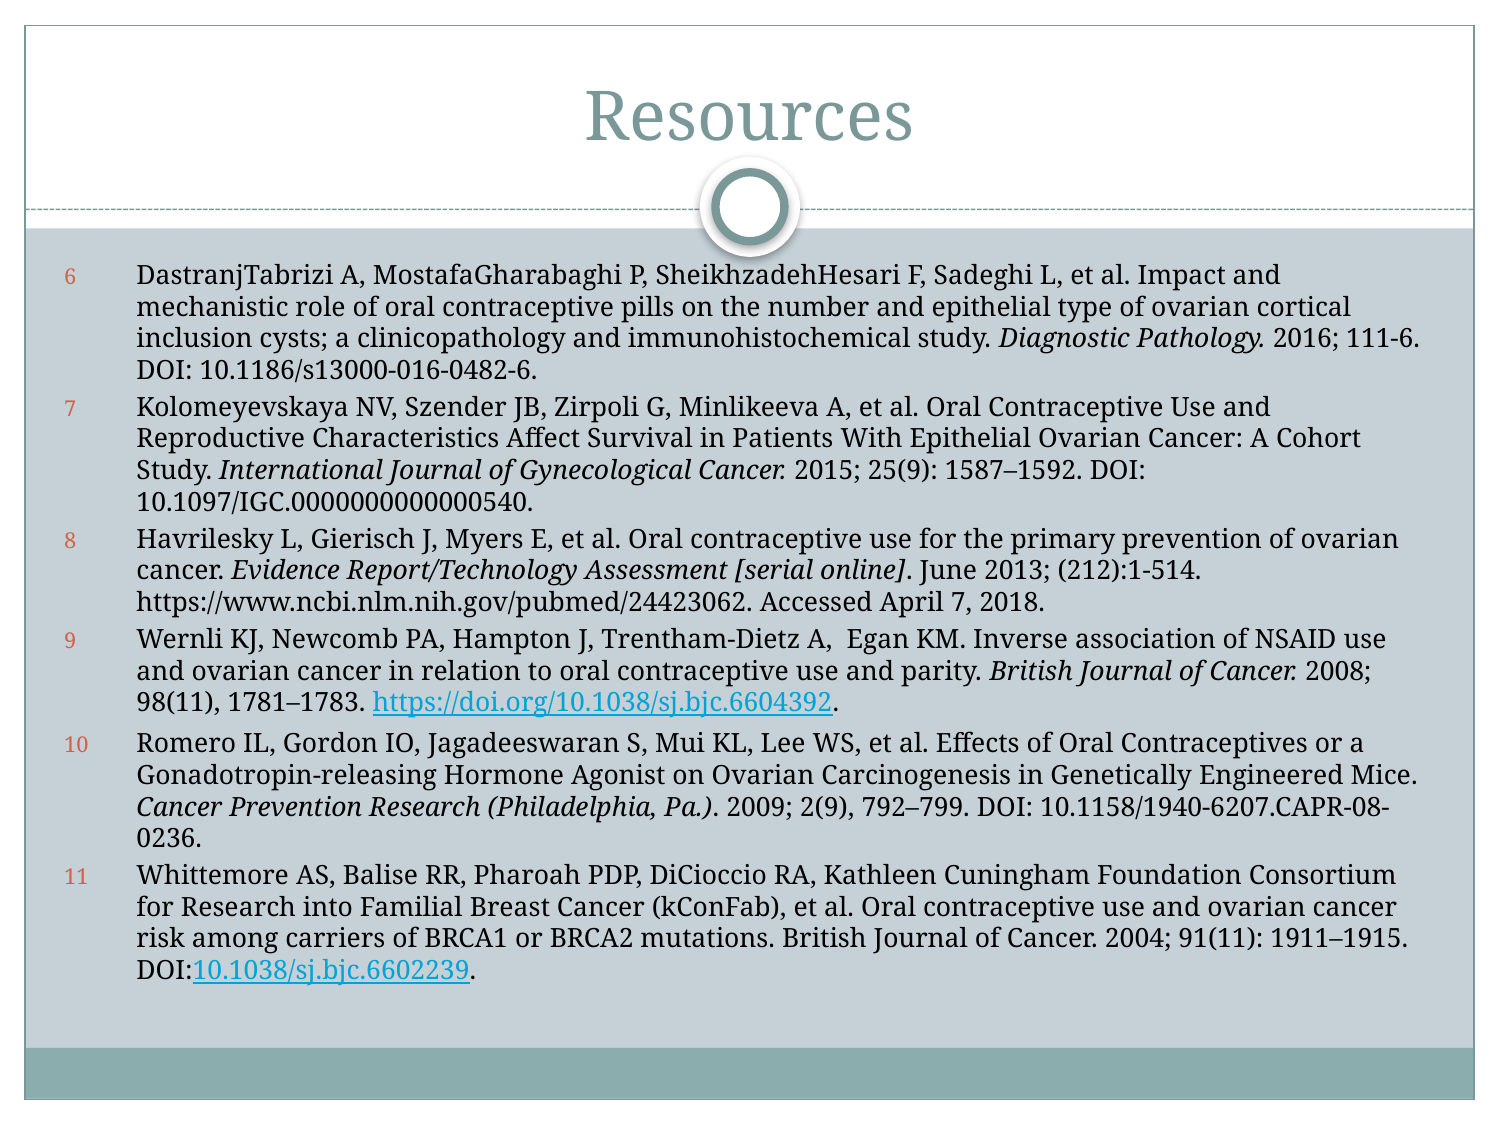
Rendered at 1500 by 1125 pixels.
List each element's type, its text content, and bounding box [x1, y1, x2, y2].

title Resources [49, 37, 1450, 162]
list DastranjTabrizi A, MostafaGharabaghi P, SheikhzadehHesari F, Sadeghi L, et al. Impact and mechanistic role of oral contraceptive pills on the number and epithelial type of ovarian cortical inclusion cysts; a clinicopathology and immunohistochemical study. Diagnostic Pathology. 2016; 111-6. DOI: 10.1186/s13000-016-0482-6. Kolomeyevskaya NV, Szender JB, Zirpoli G, Minlikeeva A, et al. Oral Contraceptive Use and Reproductive Characteristics Affect Survival in Patients With Epithelial Ovarian Cancer: A Cohort Study. International Journal of Gynecological Cancer. 2015; 25(9): 1587–1592. DOI: 10.1097/IGC.0000000000000540. Havrilesky L, Gierisch J, Myers E, et al. Oral contraceptive use for the primary prevention of ovarian cancer. Evidence Report/Technology Assessment [serial online]. June 2013; (212):1-514. https://www.ncbi.nlm.nih.gov/pubmed/24423062. Accessed April 7, 2018. Wernli KJ, Newcomb PA, Hampton J, Trentham-Dietz A, Egan KM. Inverse association of NSAID use and ovarian cancer in relation to oral contraceptive use and parity. British Journal of Cancer. 2008; 98(11), 1781–1783. https://doi.org/10.1038/sj.bjc.6604392. Romero IL, Gordon IO, Jagadeeswaran S, Mui KL, Lee WS, et al. Effects of Oral Contraceptives or a Gonadotropin-releasing Hormone Agonist on Ovarian Carcinogenesis in Genetically Engineered Mice. Cancer Prevention Research (Philadelphia, Pa.). 2009; 2(9), 792–799. DOI: 10.1158/1940-6207.CAPR-08-0236. Whittemore AS, Balise RR, Pharoah PDP, DiCioccio RA, Kathleen Cuningham Foundation Consortium for Research into Familial Breast Cancer (kConFab), et al. Oral contraceptive use and ovarian cancer risk among carriers of BRCA1 or BRCA2 mutations. British Journal of Cancer. 2004; 91(11): 1911–1915. DOI:10.1038/sj.bjc.6602239. [49, 250, 1445, 1001]
